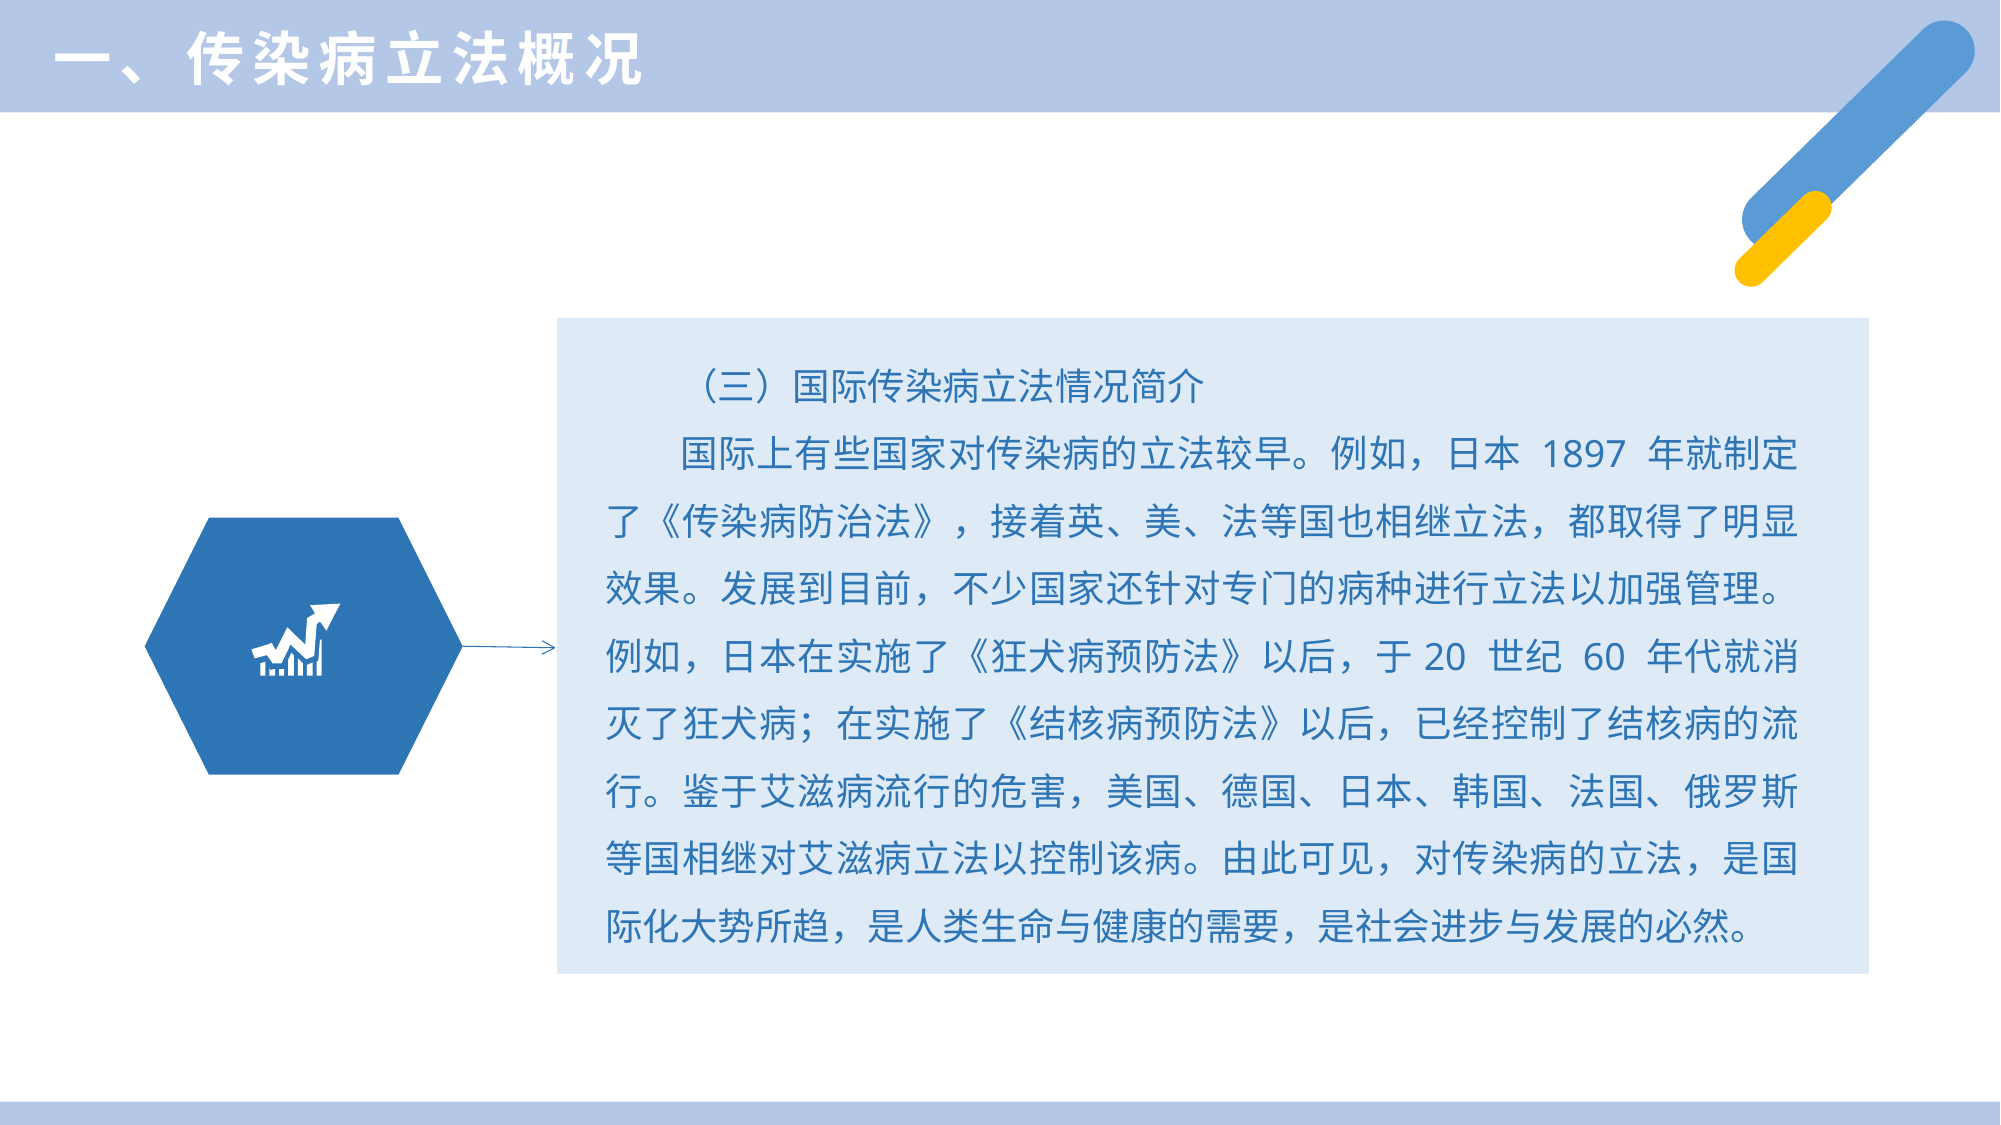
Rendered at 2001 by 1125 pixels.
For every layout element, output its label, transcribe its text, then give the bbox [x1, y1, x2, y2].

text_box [1678, 116, 2000, 185]
text_box [269, 668, 276, 676]
text_box [297, 658, 303, 676]
text_box [143, 516, 464, 776]
text_box （三）国际传染病立法情况简介 国际上有些国家对传染病的立法较早。例如，日本 1897 年就制定了《传染病防治法》，接着英、美、法等国也相继立法，都取得了明显效果。发展到目前，不少国家还针对专门的病种进行立法以加强管理。例如，日本在实施了《狂犬病预防法》以后，于20 世纪 60 年代就消灭了狂犬病；在实施了《结核病预防法》以后，已经控制了结核病的流行。鉴于艾滋病流行的危害，美国、德国、日本、韩国、法国、俄罗斯等国相继对艾滋病立法以控制该病。由此可见，对传染病的立法，是国际化大势所趋，是人类生命与健康的需要，是社会进步与发展的必然。 [590, 332, 1815, 956]
text_box [288, 652, 294, 676]
text_box [260, 661, 266, 676]
text_box [306, 662, 313, 676]
text_box [279, 668, 285, 676]
text_box [316, 639, 322, 676]
text_box [555, 315, 1872, 976]
text_box 一、传染病立法概况 [41, 16, 655, 98]
text_box [251, 603, 341, 664]
